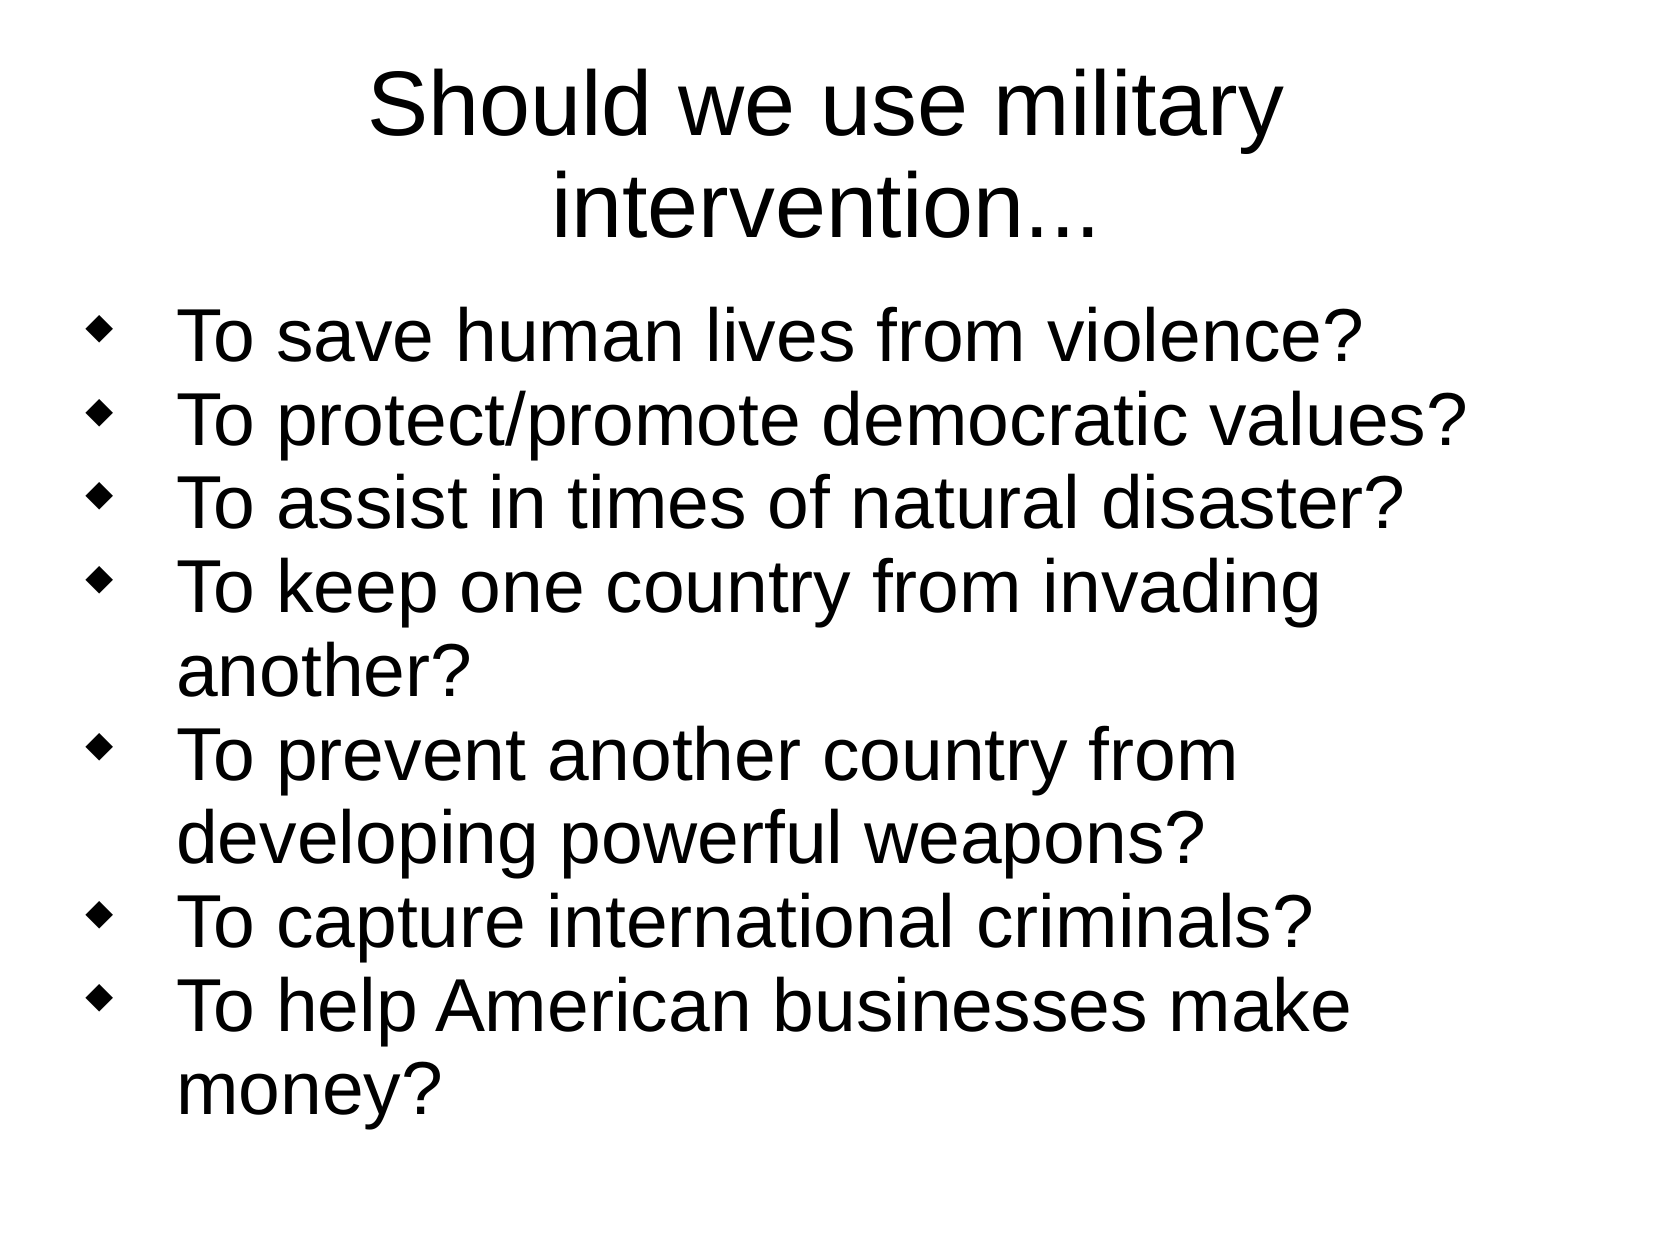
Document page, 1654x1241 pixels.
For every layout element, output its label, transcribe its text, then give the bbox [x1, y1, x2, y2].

text_box To save human lives from violence? To protect/promote democratic values? To assist in times of natural disaster? To keep one country from invading another? To prevent another country from developing powerful weapons? To capture international criminals? To help American businesses make money? [82, 290, 1602, 1109]
text_box Should we use military intervention... [82, 47, 1571, 259]
